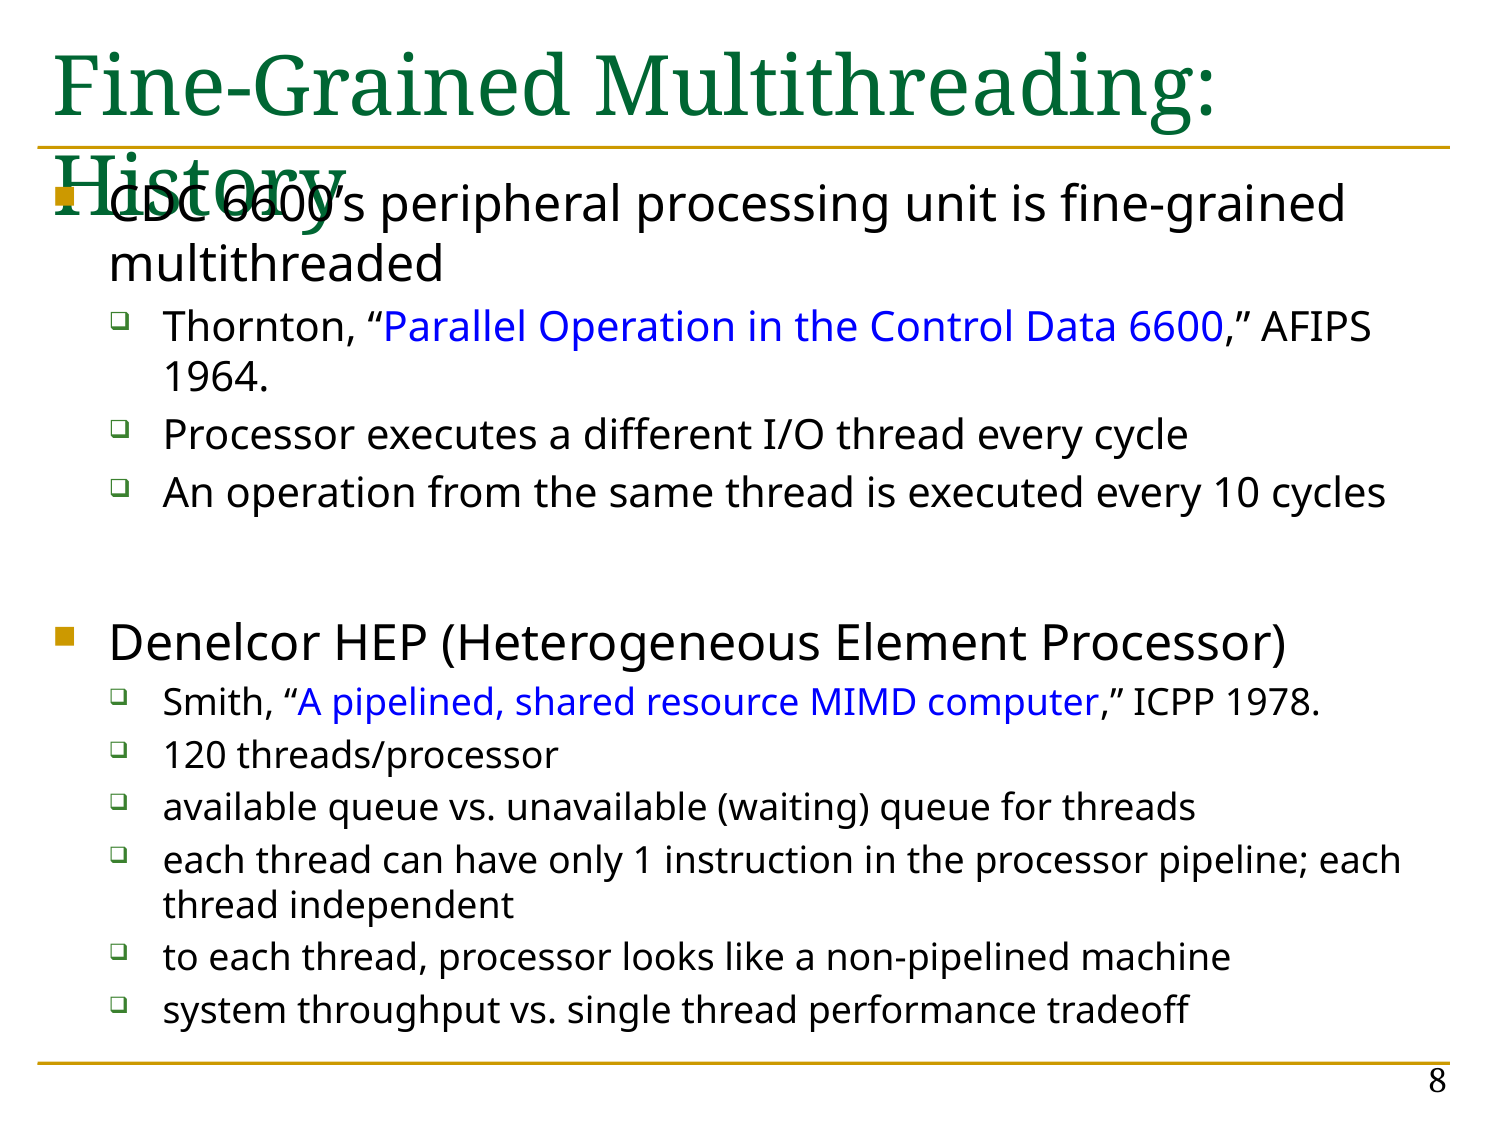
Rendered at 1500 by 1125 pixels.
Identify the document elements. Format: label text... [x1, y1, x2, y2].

slide_number 8 [1111, 1036, 1462, 1112]
list CDC 6600’s peripheral processing unit is fine-grained multithreaded Thornton, “Parallel Operation in the Control Data 6600,” AFIPS 1964. Processor executes a different I/O thread every cycle An operation from the same thread is executed every 10 cycles Denelcor HEP (Heterogeneous Element Processor) Smith, “A pipelined, shared resource MIMD computer,” ICPP 1978. 120 threads/processor available queue vs. unavailable (waiting) queue for threads each thread can have only 1 instruction in the processor pipeline; each thread independent to each thread, processor looks like a non-pipelined machine system throughput vs. single thread performance tradeoff [37, 163, 1500, 1016]
title Fine-Grained Multithreading: History [37, 24, 1450, 163]
